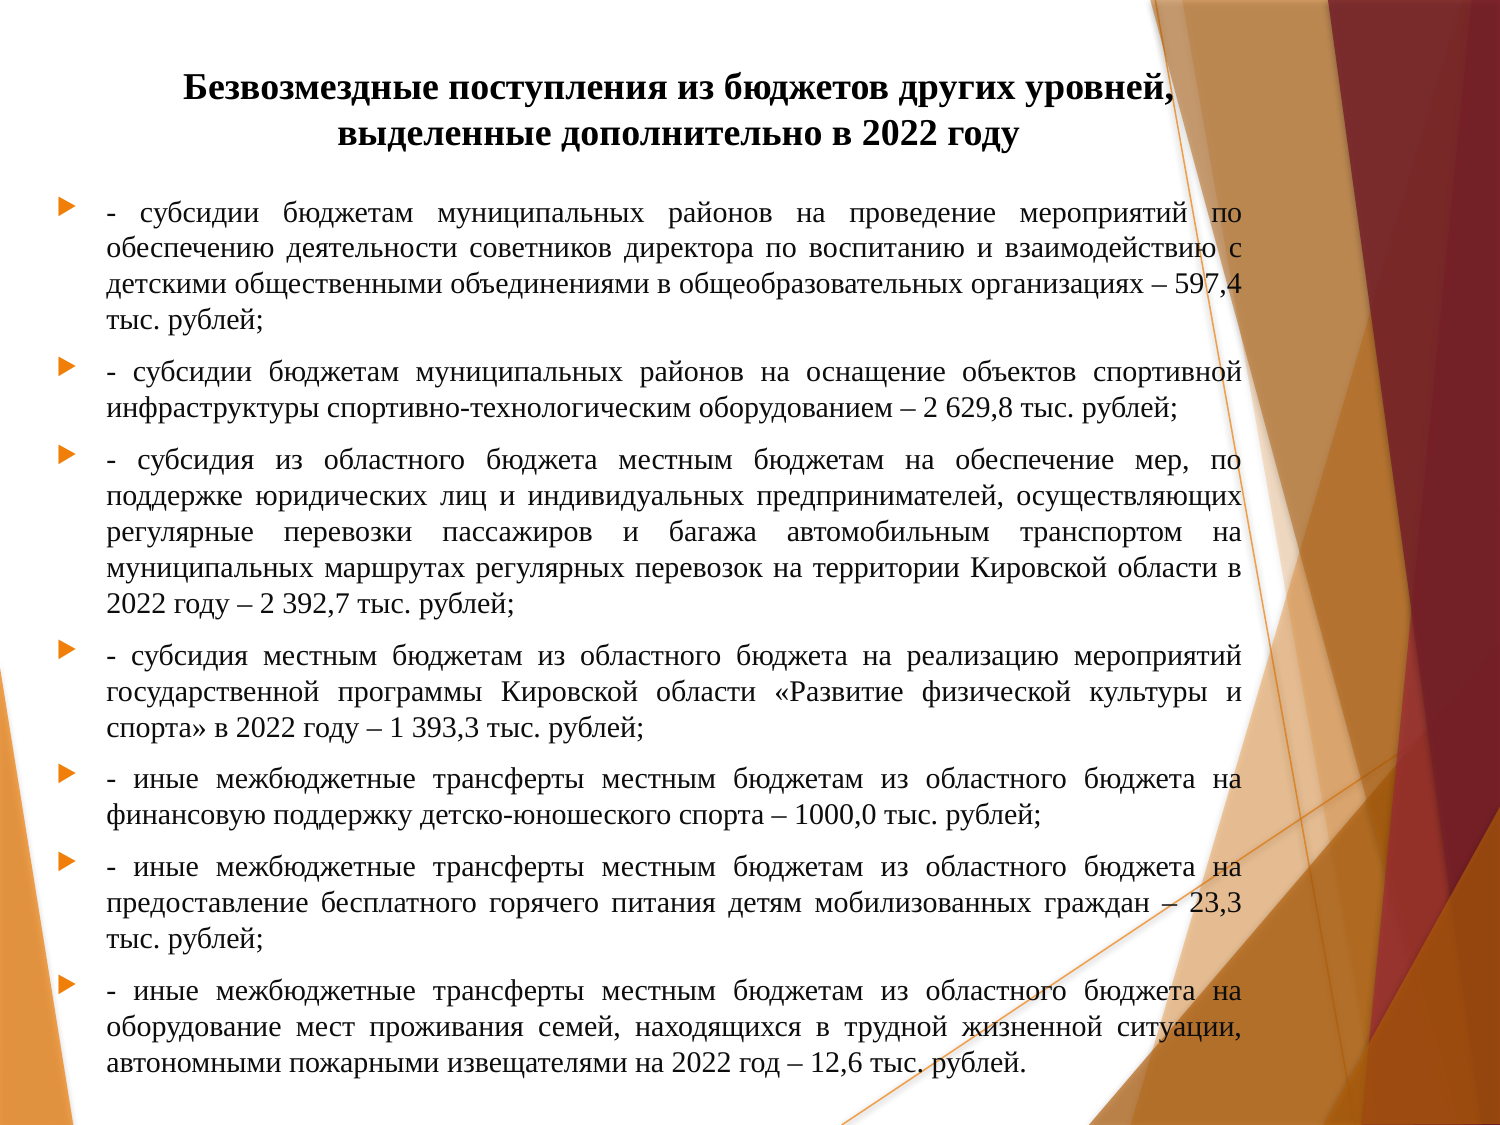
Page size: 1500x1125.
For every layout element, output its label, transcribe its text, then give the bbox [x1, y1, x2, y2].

list - субсидии бюджетам муниципальных районов на проведение мероприятий по обеспечению деятельности советников директора по воспитанию и взаимодействию с детскими общественными объединениями в общеобразовательных организациях – 597,4 тыс. рублей; - субсидии бюджетам муниципальных районов на оснащение объектов спортивной инфраструктуры спортивно-технологическим оборудованием – 2 629,8 тыс. рублей; - субсидия из областного бюджета местным бюджетам на обеспечение мер, по поддержке юридических лиц и индивидуальных предпринимателей, осуществляющих регулярные перевозки пассажиров и багажа автомобильным транспортом на муниципальных маршрутах регулярных перевозок на территории Кировской области в 2022 году – 2 392,7 тыс. рублей; - субсидия местным бюджетам из областного бюджета на реализацию мероприятий государственной программы Кировской области «Развитие физической культуры и спорта» в 2022 году – 1 393,3 тыс. рублей; - иные межбюджетные трансферты местным бюджетам из областного бюджета на финансовую поддержку детско-юношеского спорта – 1000,0 тыс. рублей; - иные межбюджетные трансферты местным бюджетам из областного бюджета на предоставление бесплатного горячего питания детям мобилизованных граждан – 23,3 тыс. рублей; - иные межбюджетные трансферты местным бюджетам из областного бюджета на оборудование мест проживания семей, находящихся в трудной жизненной ситуации, автономными пожарными извещателями на 2022 год – 12,6 тыс. рублей. [41, 184, 1258, 1094]
title Безвозмездные поступления из бюджетов других уровней, выделенные дополнительно в 2022 году [64, 54, 1294, 161]
